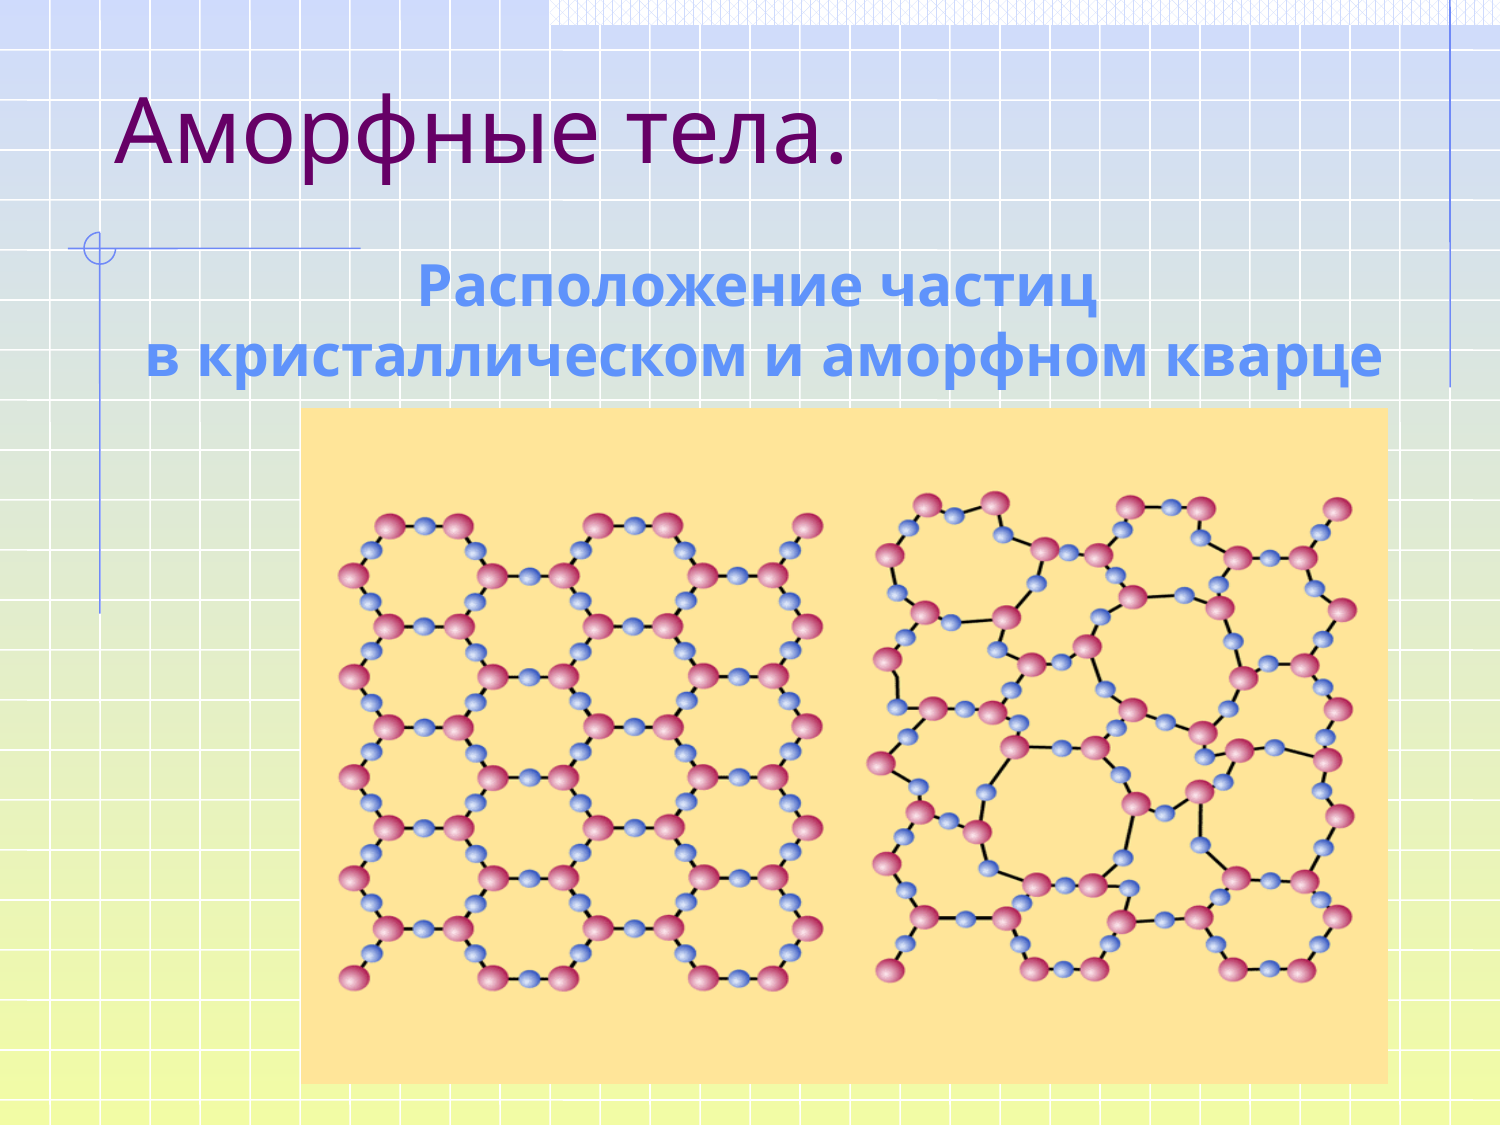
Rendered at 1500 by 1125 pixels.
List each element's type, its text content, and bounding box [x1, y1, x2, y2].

text_box Аморфные тела. [99, 50, 869, 190]
title Расположение частиц в кристаллическом и аморфном кварце [29, 207, 1500, 396]
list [300, 408, 1388, 1084]
